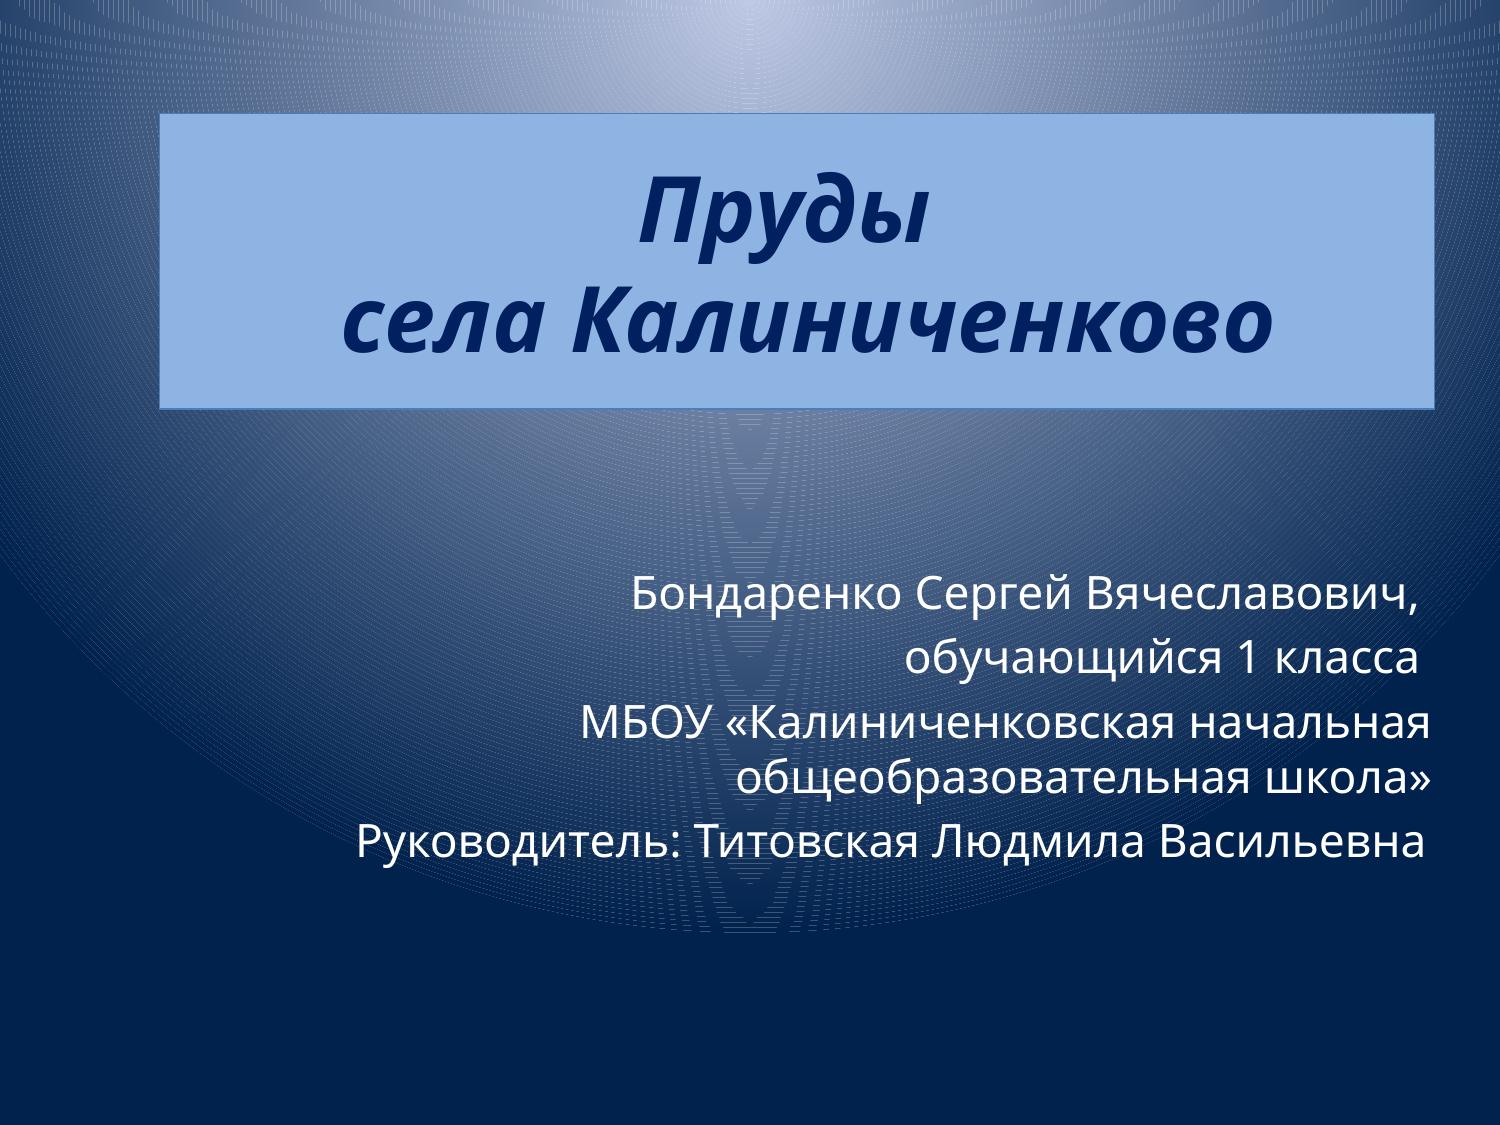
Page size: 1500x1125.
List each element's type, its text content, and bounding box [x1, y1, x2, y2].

title Пруды села Калиниченково [159, 113, 1435, 410]
subtitle Бондаренко Сергей Вячеславович, обучающийся 1 класса МБОУ «Калиниченковская начальная общеобразовательная школа» Руководитель: Титовская Людмила Васильевна [112, 491, 1447, 925]
